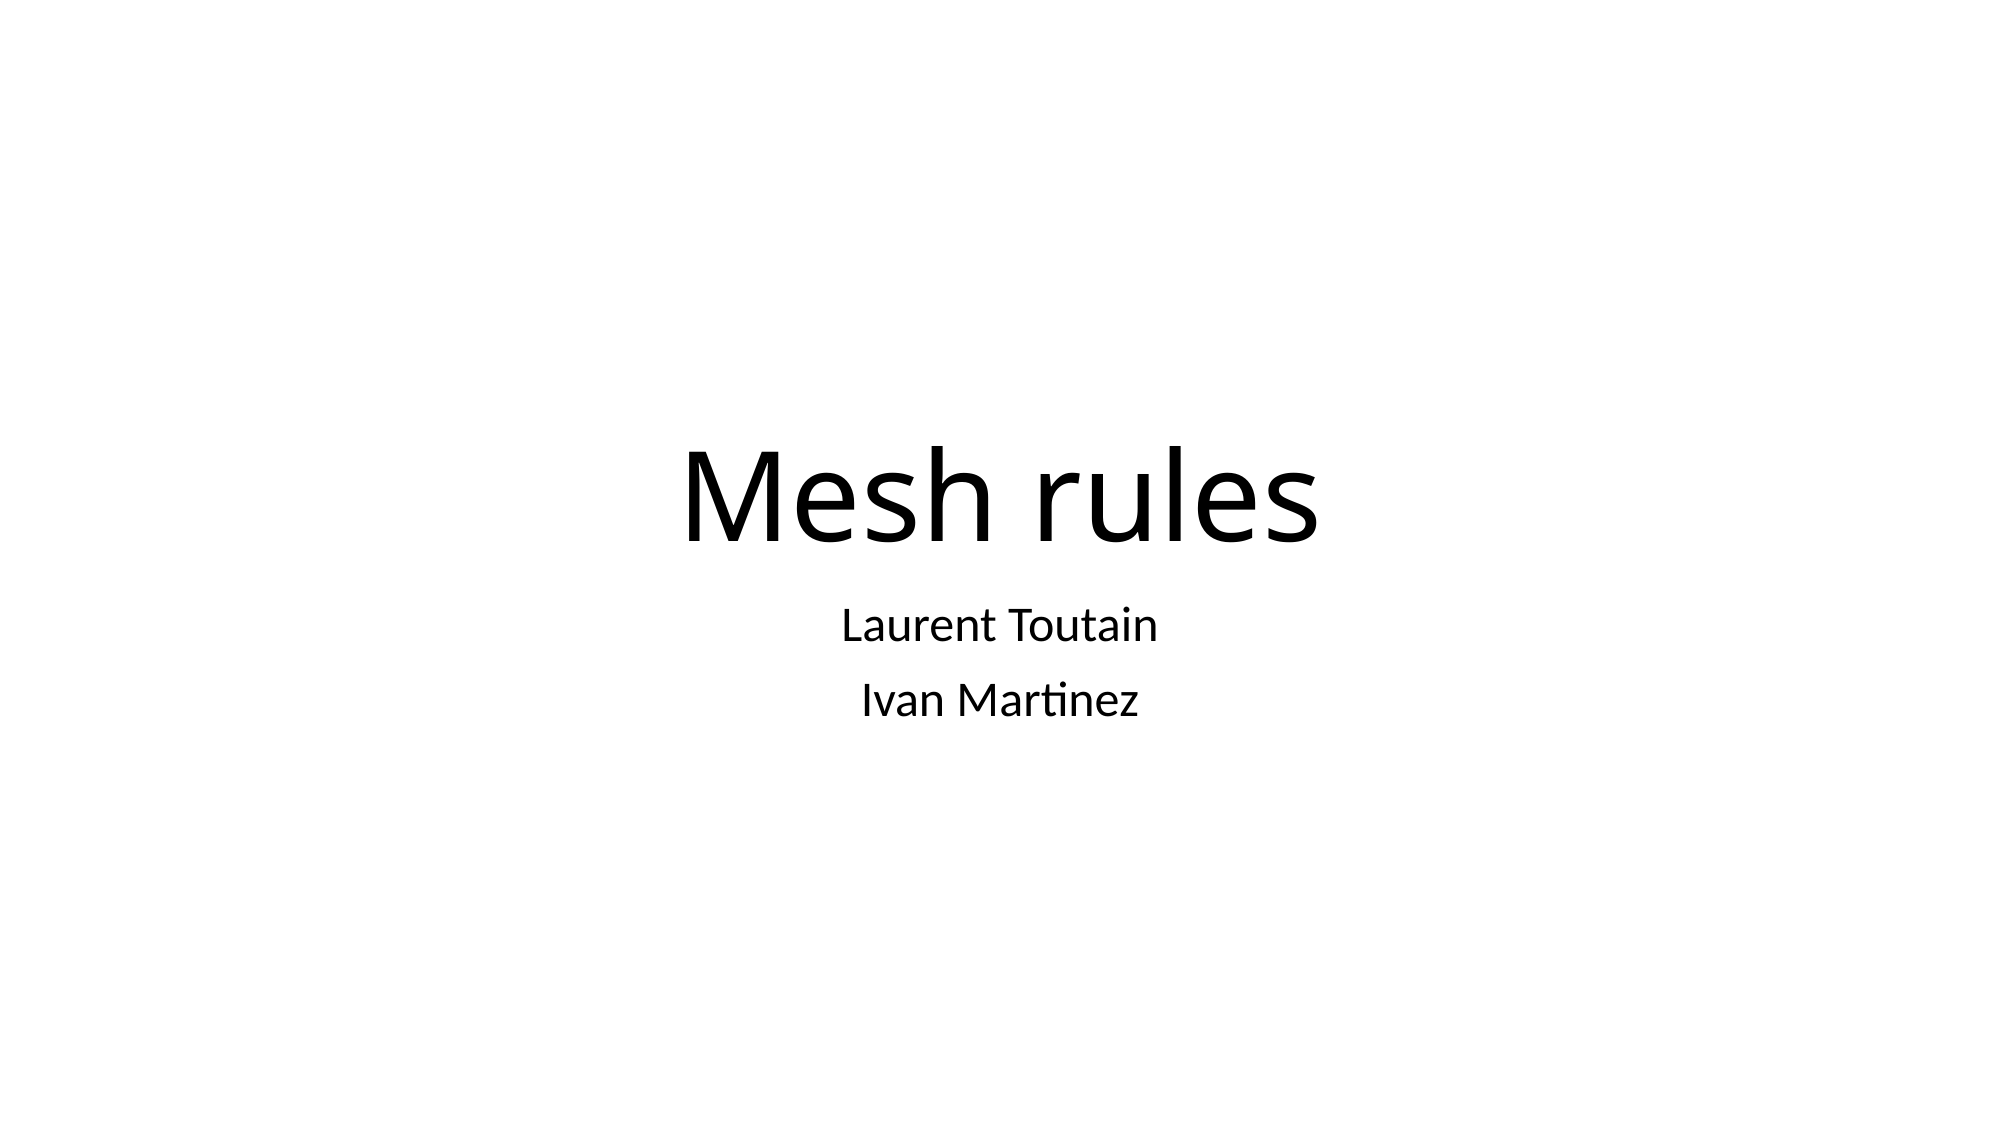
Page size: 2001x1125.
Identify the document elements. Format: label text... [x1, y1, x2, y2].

subtitle Laurent Toutain Ivan Martinez [249, 590, 1750, 863]
title Mesh rules [249, 184, 1750, 576]
